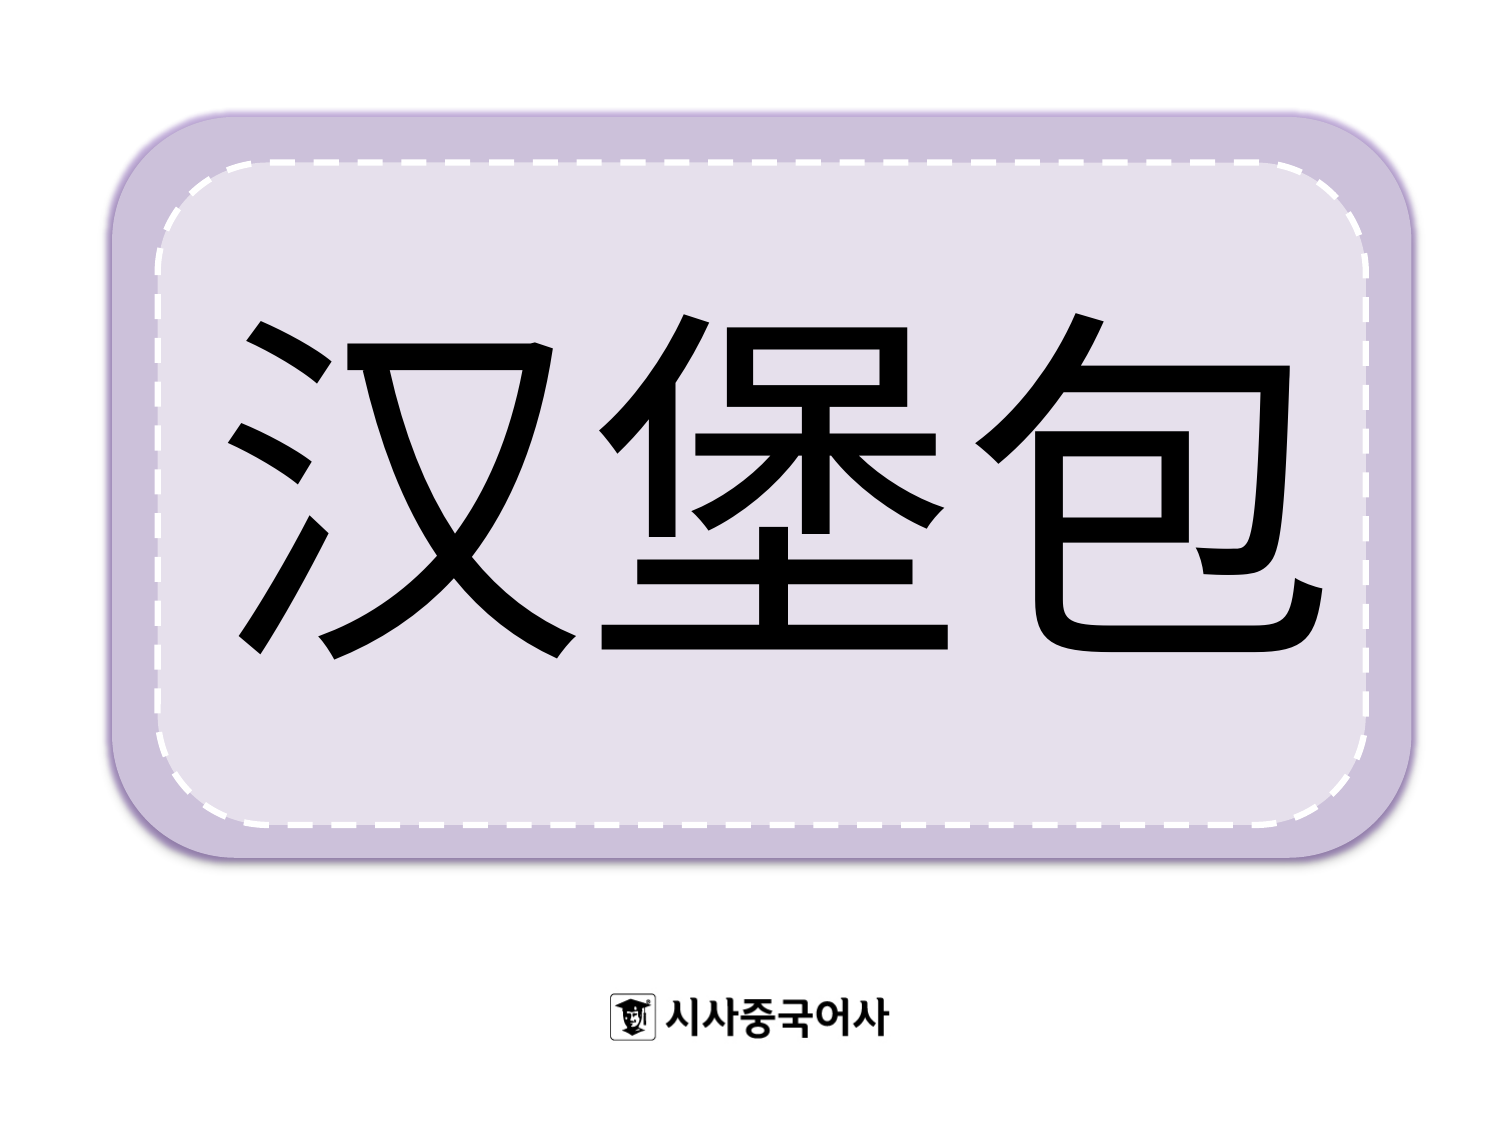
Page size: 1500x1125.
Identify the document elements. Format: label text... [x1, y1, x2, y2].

text_box [162, 160, 1371, 824]
text_box 汉堡包 [171, 149, 1380, 812]
picture [602, 987, 898, 1047]
